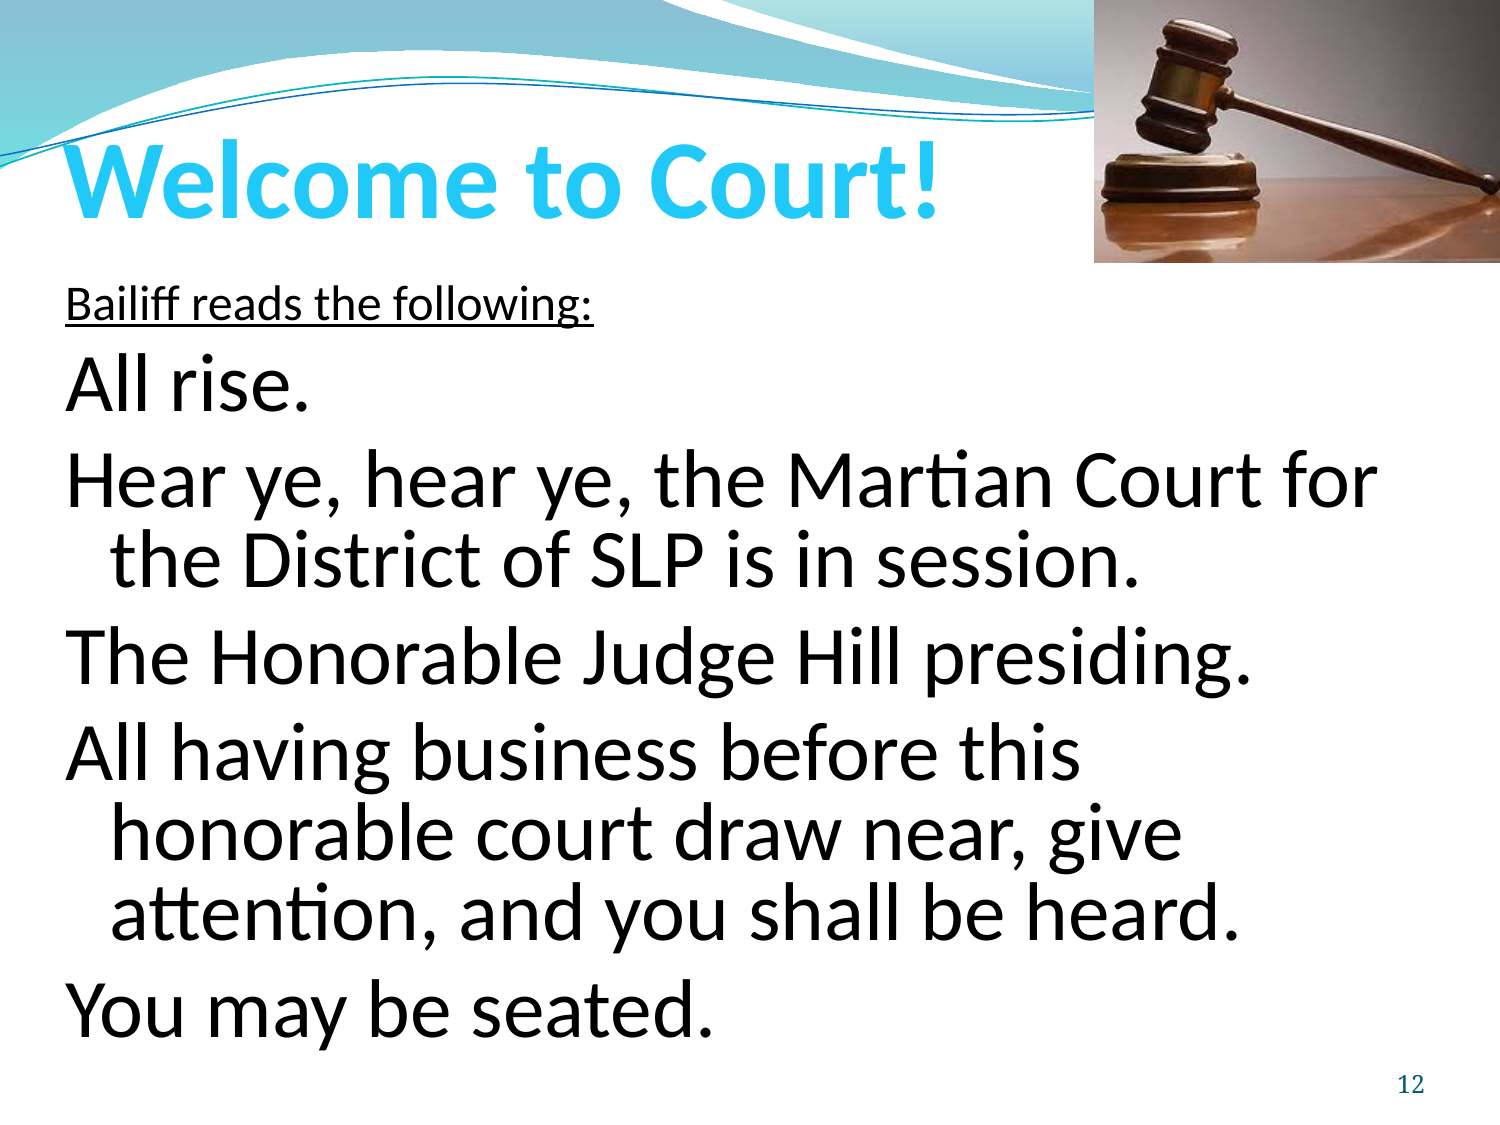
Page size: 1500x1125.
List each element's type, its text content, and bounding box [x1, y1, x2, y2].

title Welcome to Court! [62, 99, 963, 241]
slide_number 12 [1299, 1042, 1425, 1103]
list Bailiff reads the following: All rise. Hear ye, hear ye, the Martian Court for the District of SLP is in session. The Honorable Judge Hill presiding. All having business before this honorable court draw near, give attention, and you shall be heard. You may be seated. [49, 274, 1451, 1046]
picture [1094, 0, 1500, 263]
